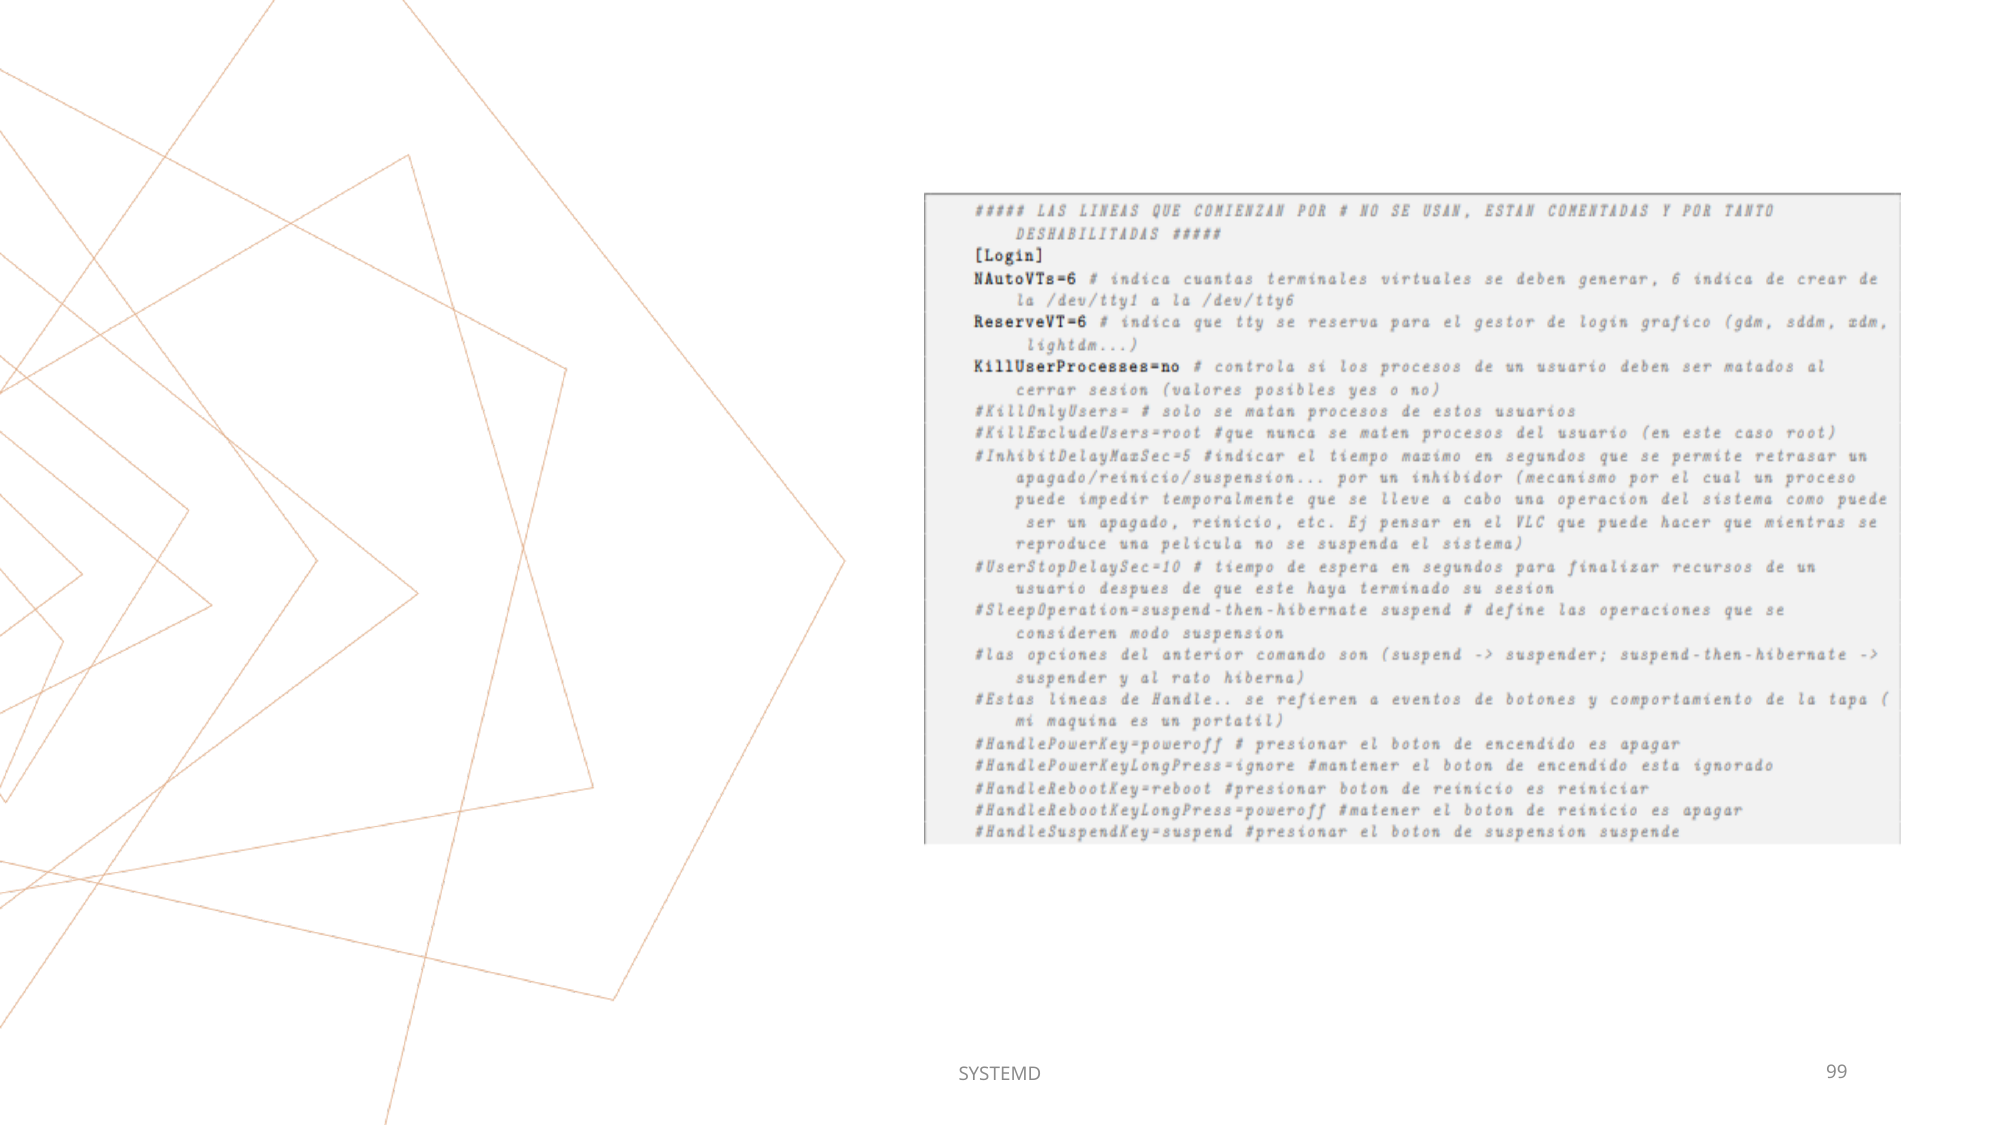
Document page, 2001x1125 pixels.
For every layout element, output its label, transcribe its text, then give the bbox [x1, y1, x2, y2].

footer SYSTEMD [662, 1042, 1338, 1103]
picture [924, 188, 1901, 848]
slide_number 99 [1412, 1042, 1863, 1103]
picture [0, 0, 893, 1125]
